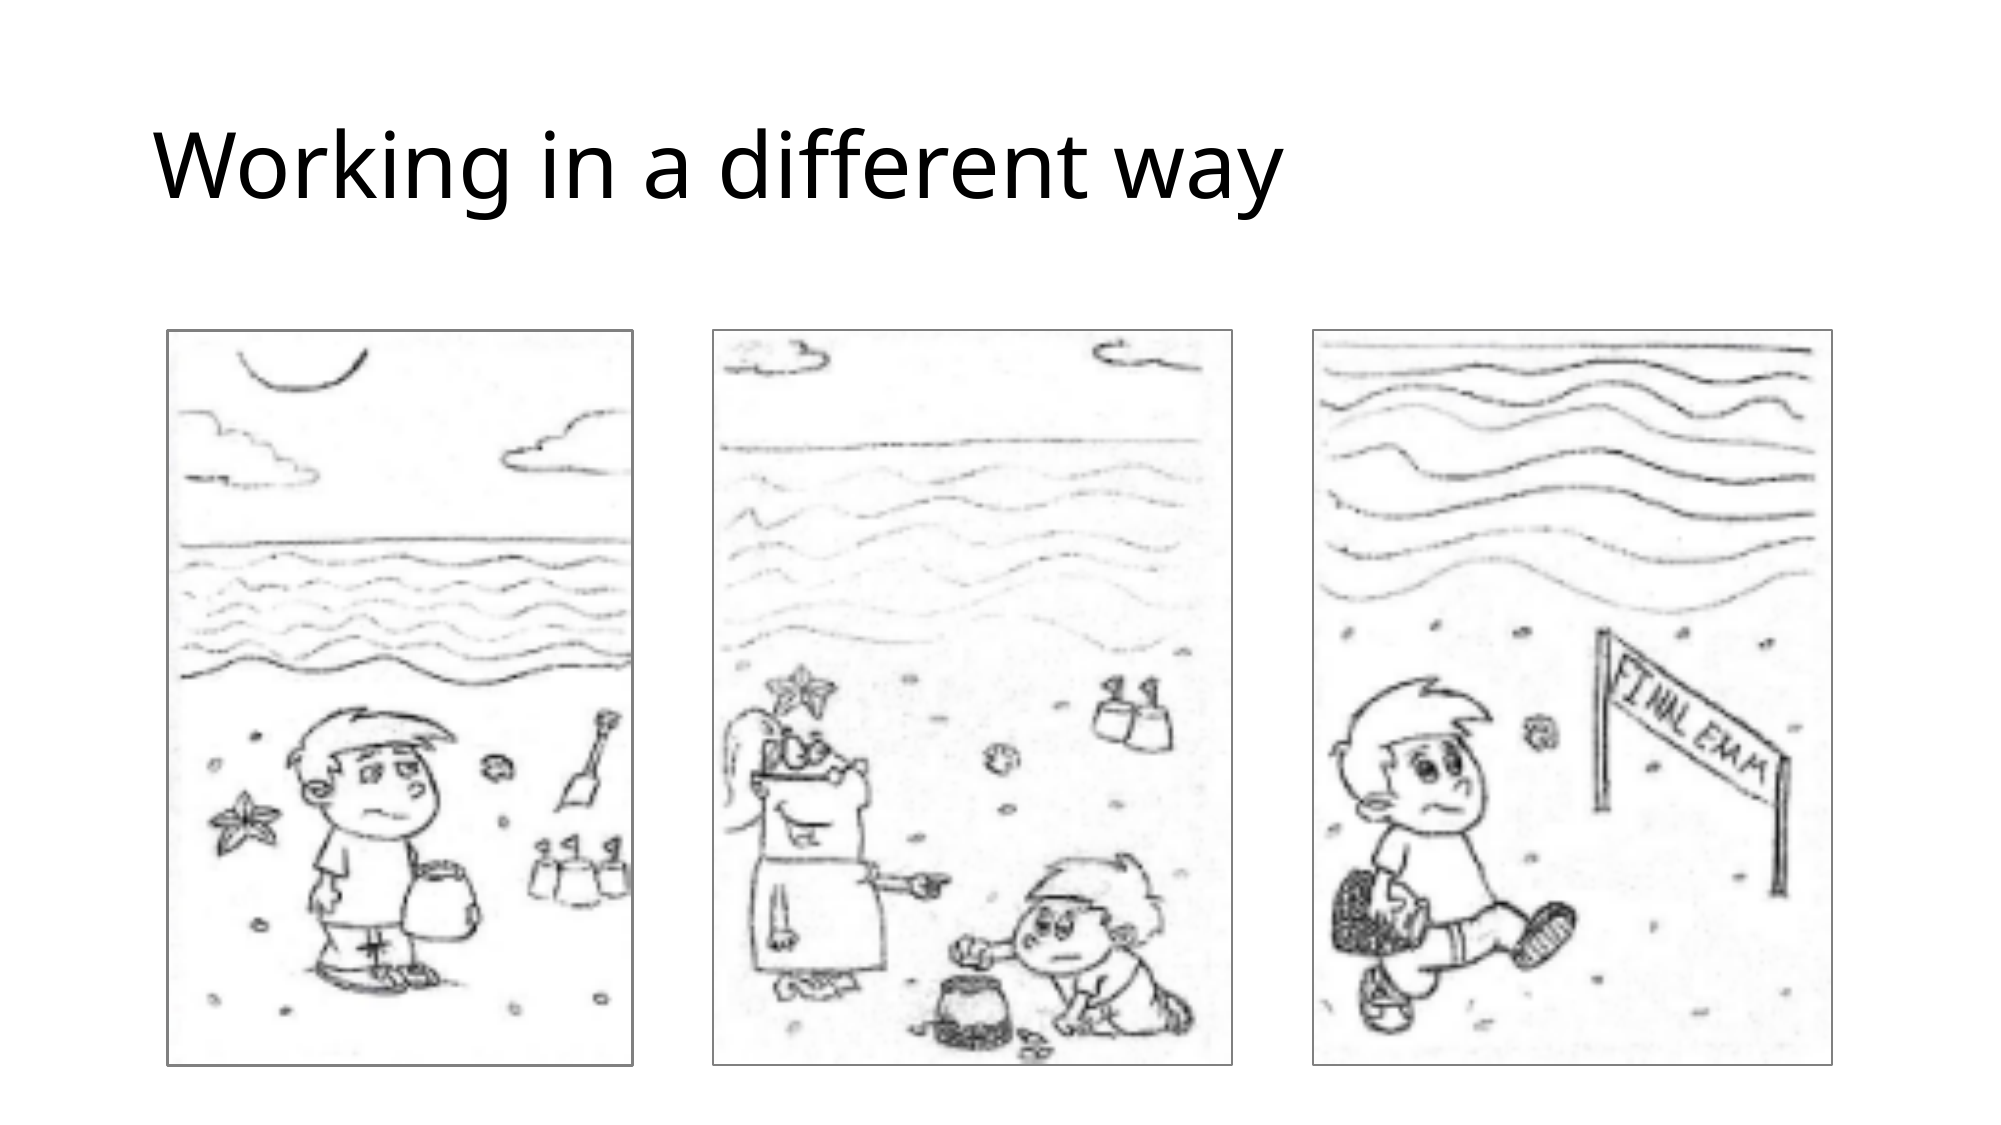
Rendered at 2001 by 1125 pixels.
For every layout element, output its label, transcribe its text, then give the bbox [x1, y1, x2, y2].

picture [168, 332, 631, 1064]
picture [714, 330, 1231, 1064]
title Working in a different way [137, 59, 1863, 278]
picture [1314, 330, 1832, 1064]
